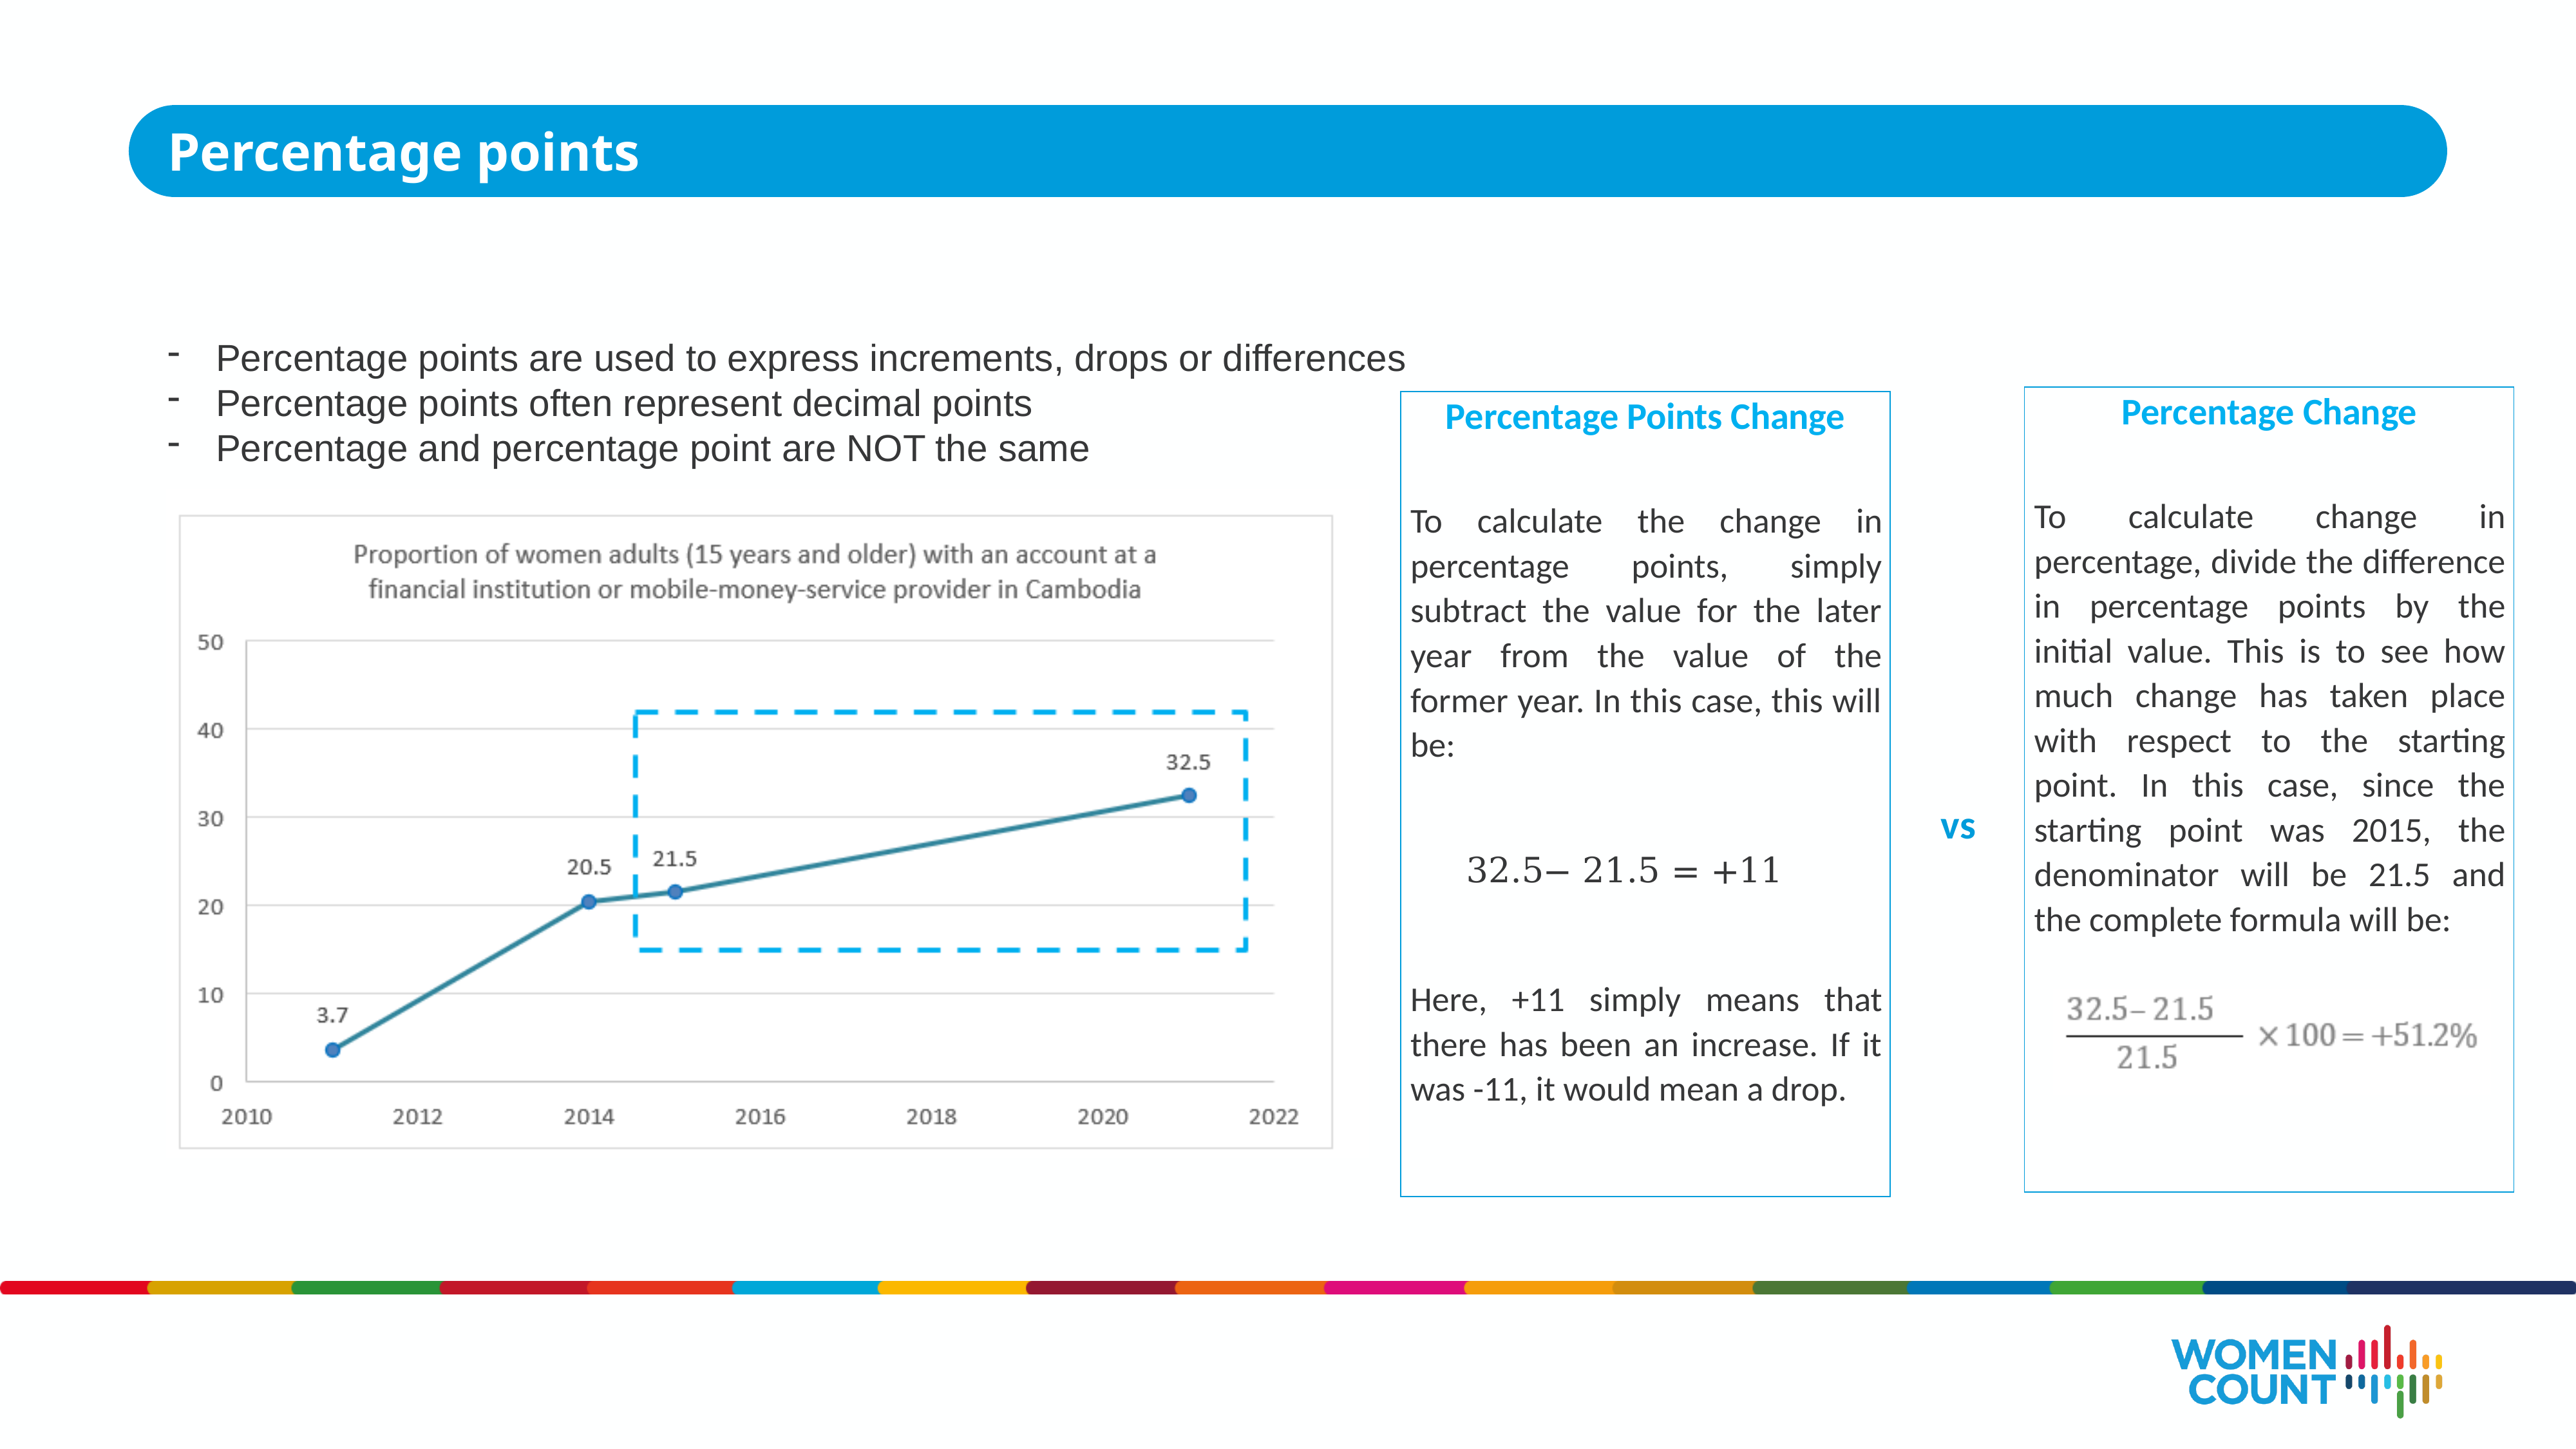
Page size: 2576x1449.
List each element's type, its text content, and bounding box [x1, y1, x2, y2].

picture [2052, 989, 2491, 1095]
text_box vs [1891, 794, 2024, 852]
picture [166, 489, 1368, 1158]
list Percentage points [167, 119, 2411, 182]
list Percentage points are used to express increments, drops or differences Percentage points often represent decimal points Percentage and percentage point are NOT the same [167, 334, 2411, 471]
text_box Percentage Points Change To calculate the change in percentage points, simply subtract the value for the later year from the value of the former year. In this case, this will be: 32.5− 21.5 = +11 Here, +11 simply means that there has been an increase. If it was -11, it would mean a drop. [1401, 392, 1891, 1197]
text_box Percentage Change To calculate change in percentage, divide the difference in percentage points by the initial value. This is to see how much change has taken place with respect to the starting point. In this case, since the starting point was 2015, the denominator will be 21.5 and the complete formula will be: [2024, 386, 2514, 1192]
